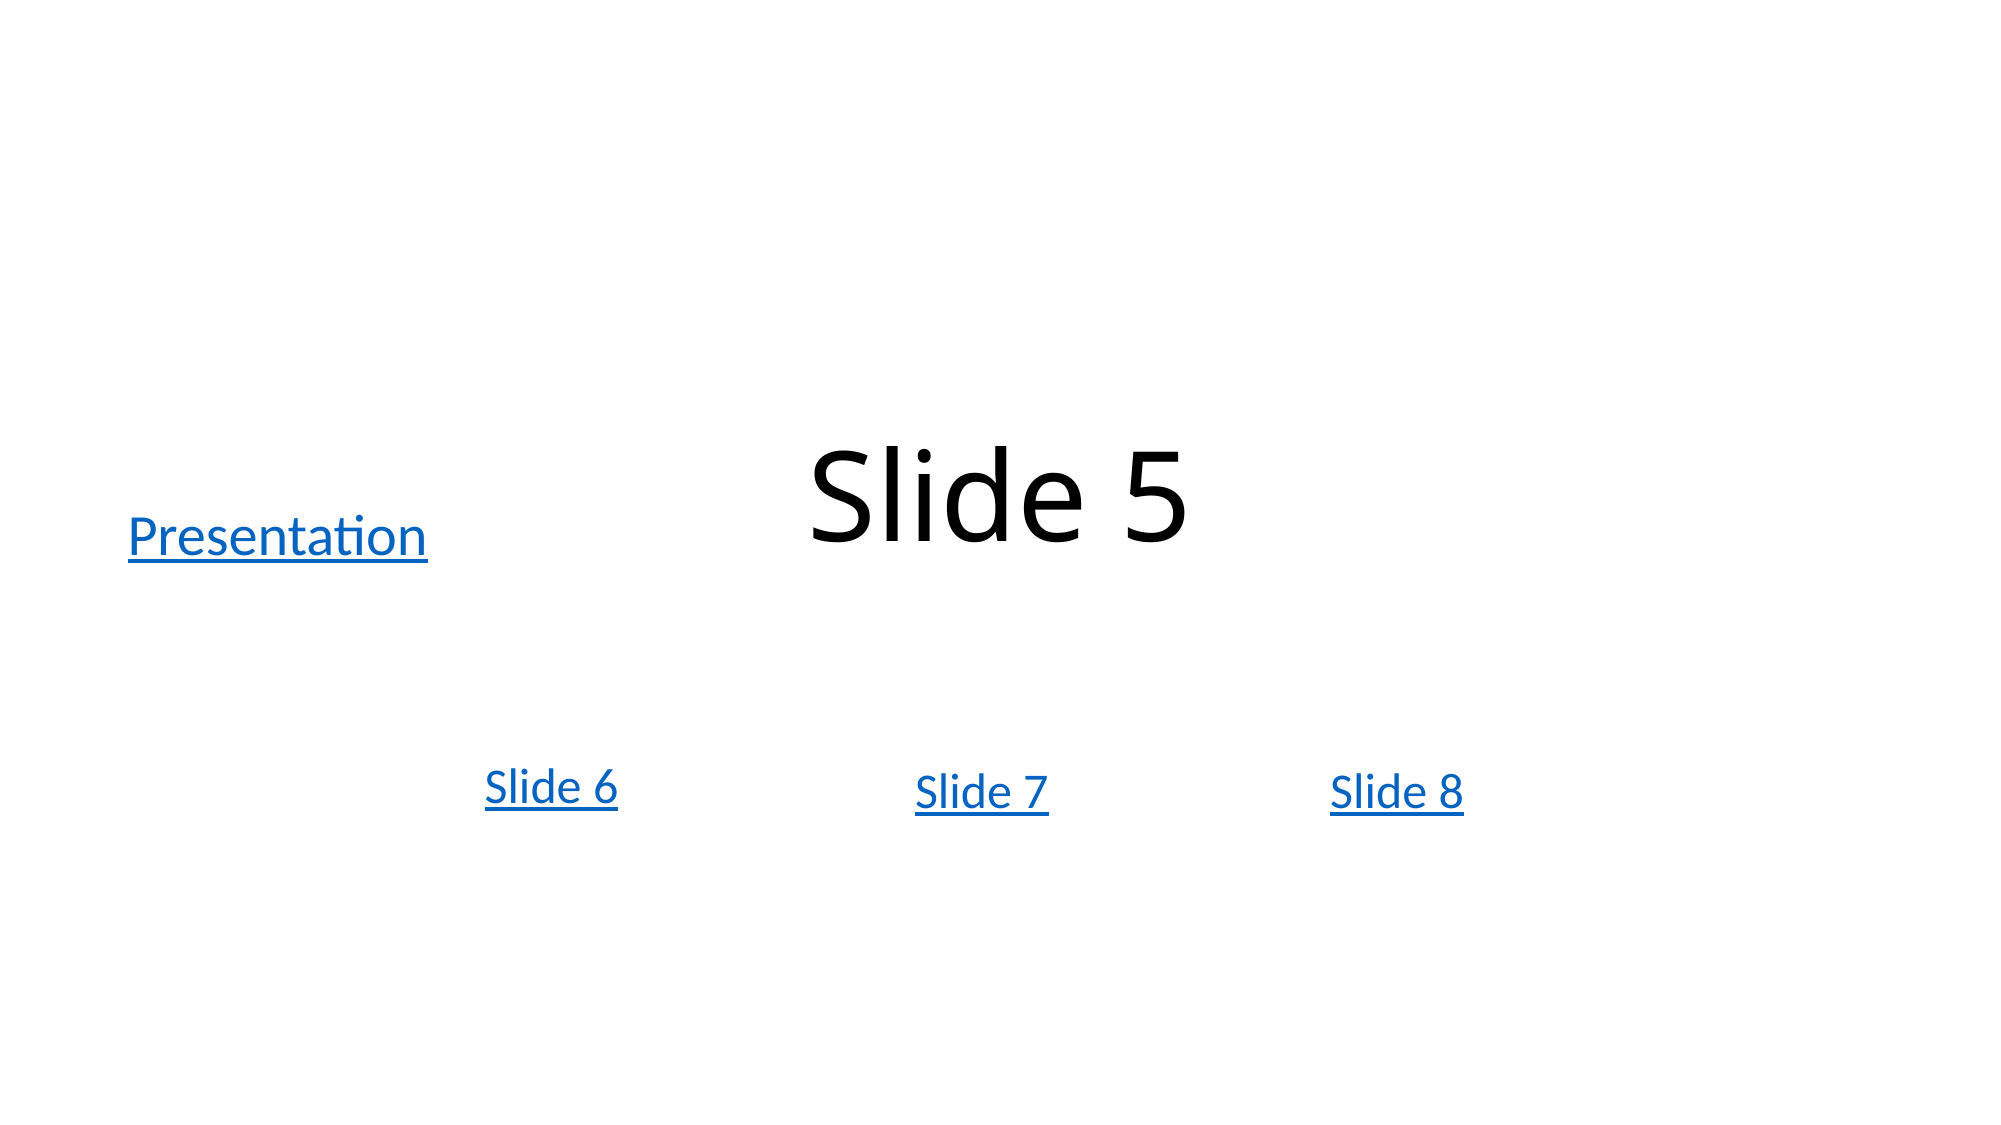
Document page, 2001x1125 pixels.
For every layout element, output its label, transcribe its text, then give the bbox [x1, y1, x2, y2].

subtitle Slide 6 [418, 753, 685, 828]
text_box Slide 7 [900, 751, 1100, 827]
title Slide 5 [249, 184, 1750, 576]
text_box Slide 8 [1315, 751, 1481, 827]
text_box Presentation [112, 489, 472, 575]
